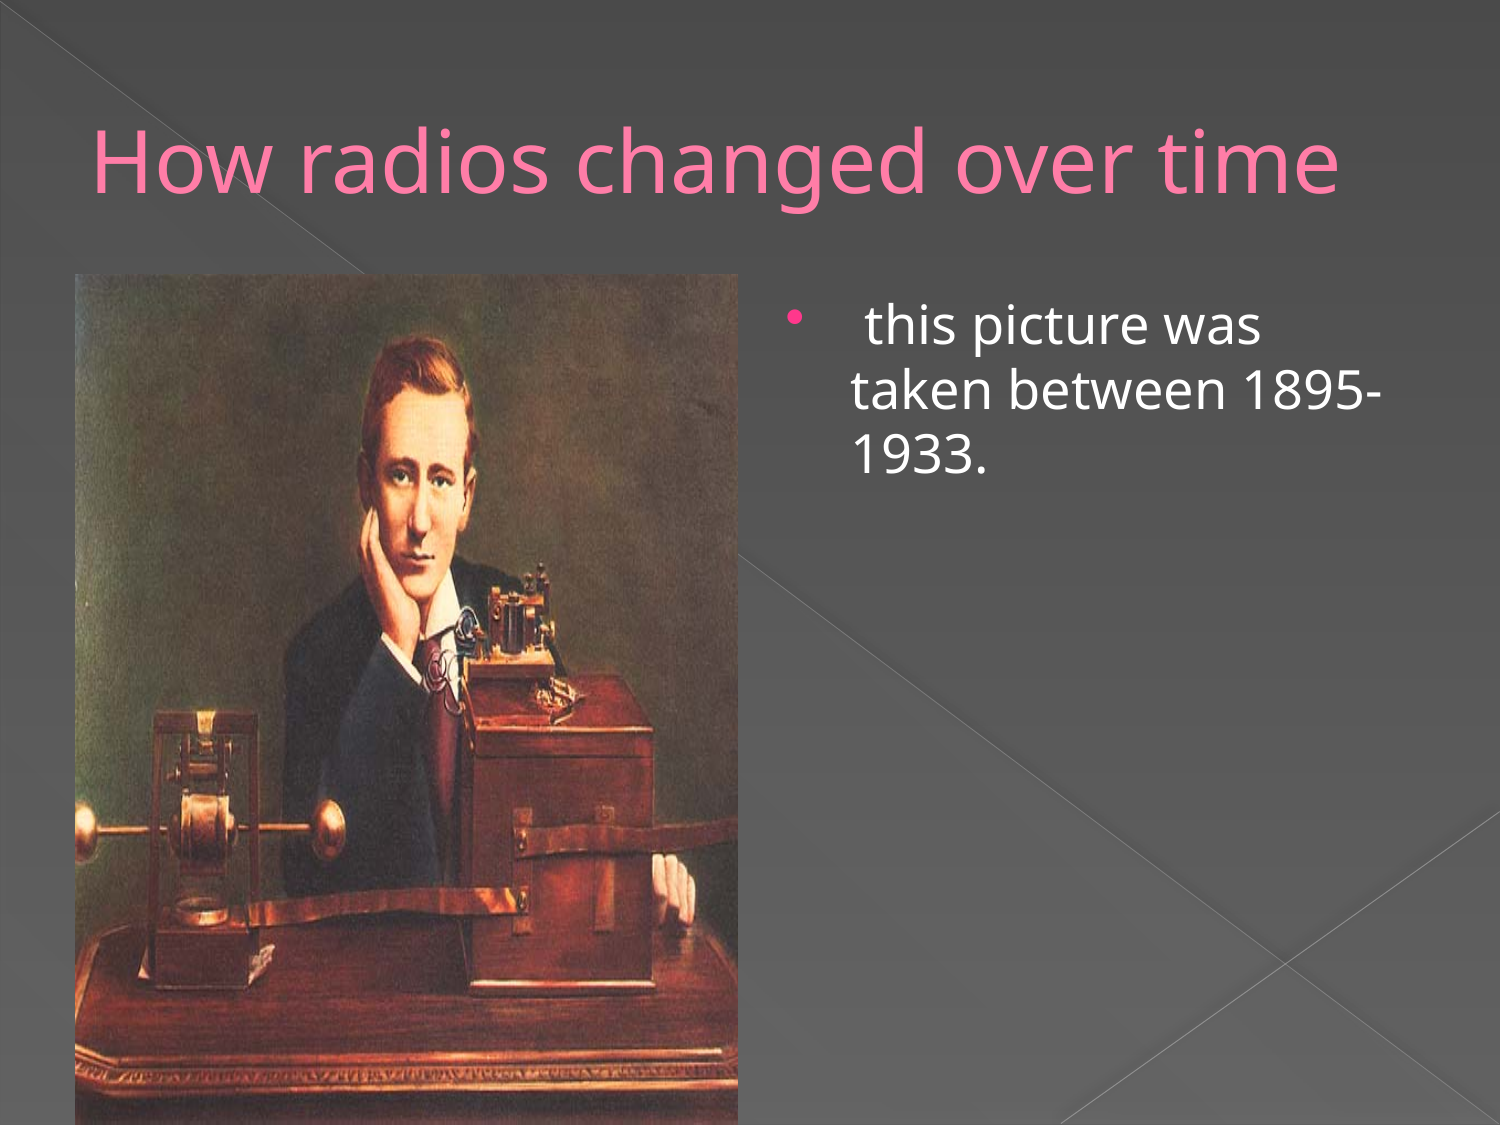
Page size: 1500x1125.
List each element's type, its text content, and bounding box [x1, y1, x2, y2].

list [74, 274, 738, 1125]
title How radios changed over time [75, 43, 1425, 274]
list this picture was taken between 1895-1933. [762, 282, 1425, 1025]
